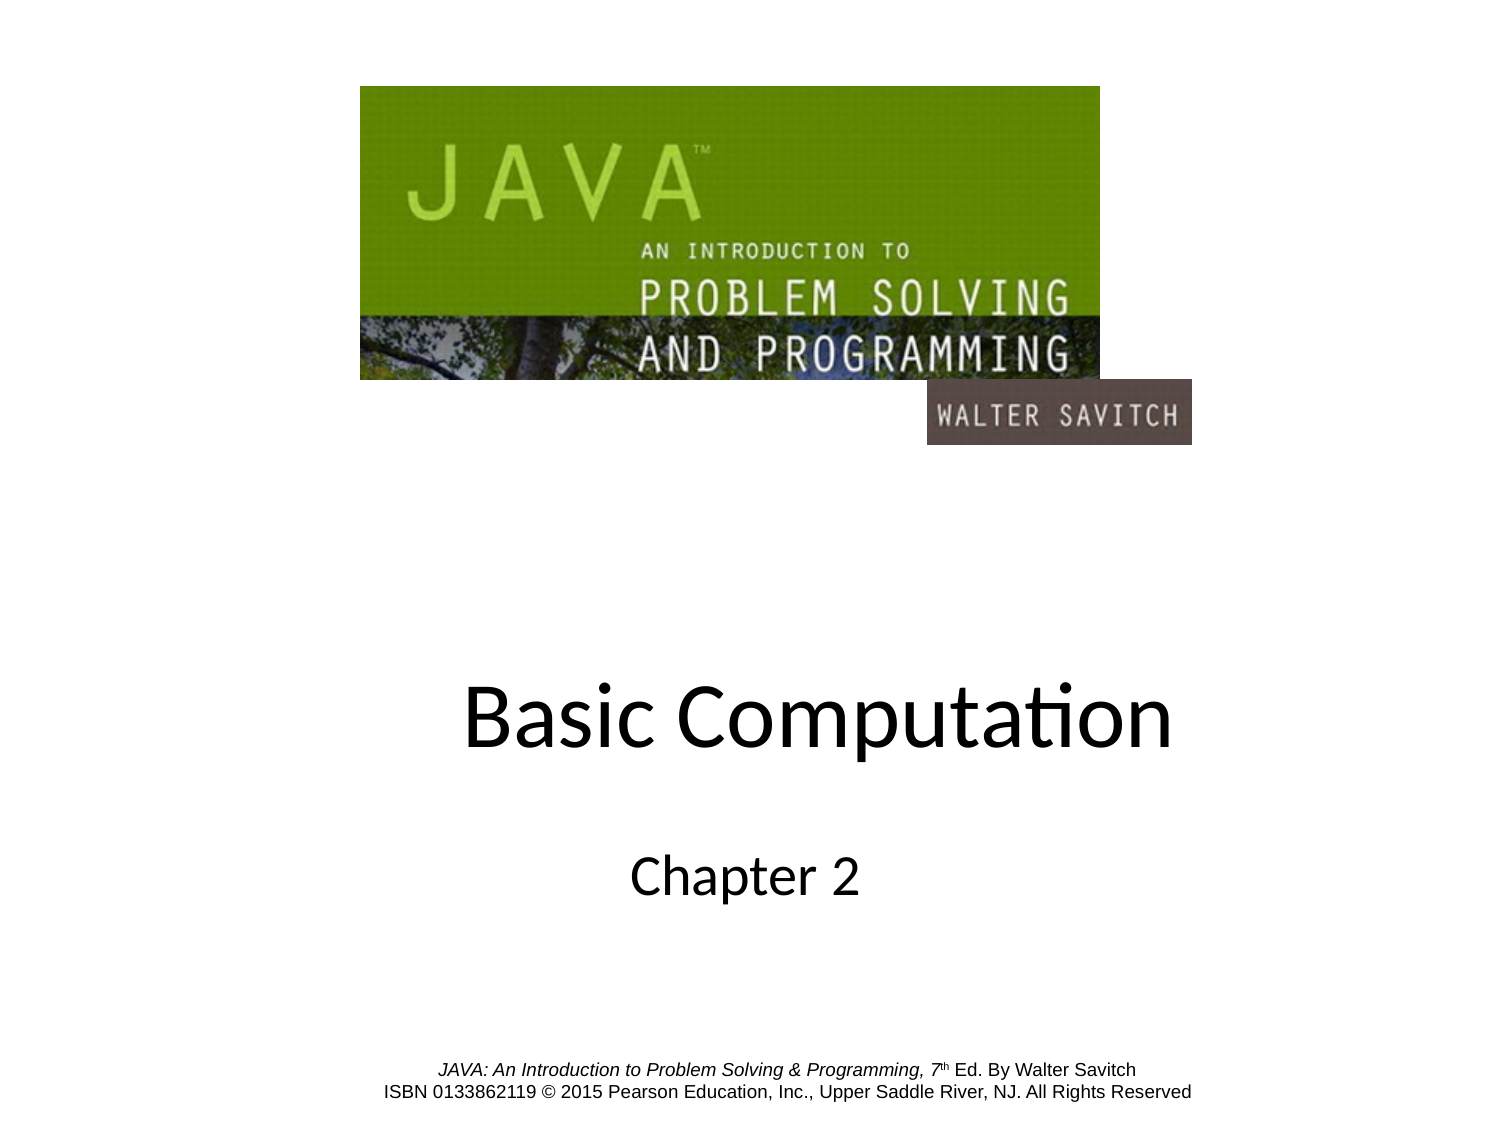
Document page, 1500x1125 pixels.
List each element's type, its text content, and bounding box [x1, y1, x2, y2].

subtitle Chapter 2 [220, 837, 1271, 1049]
title Basic Computation [174, 537, 1463, 775]
picture [360, 86, 1192, 445]
